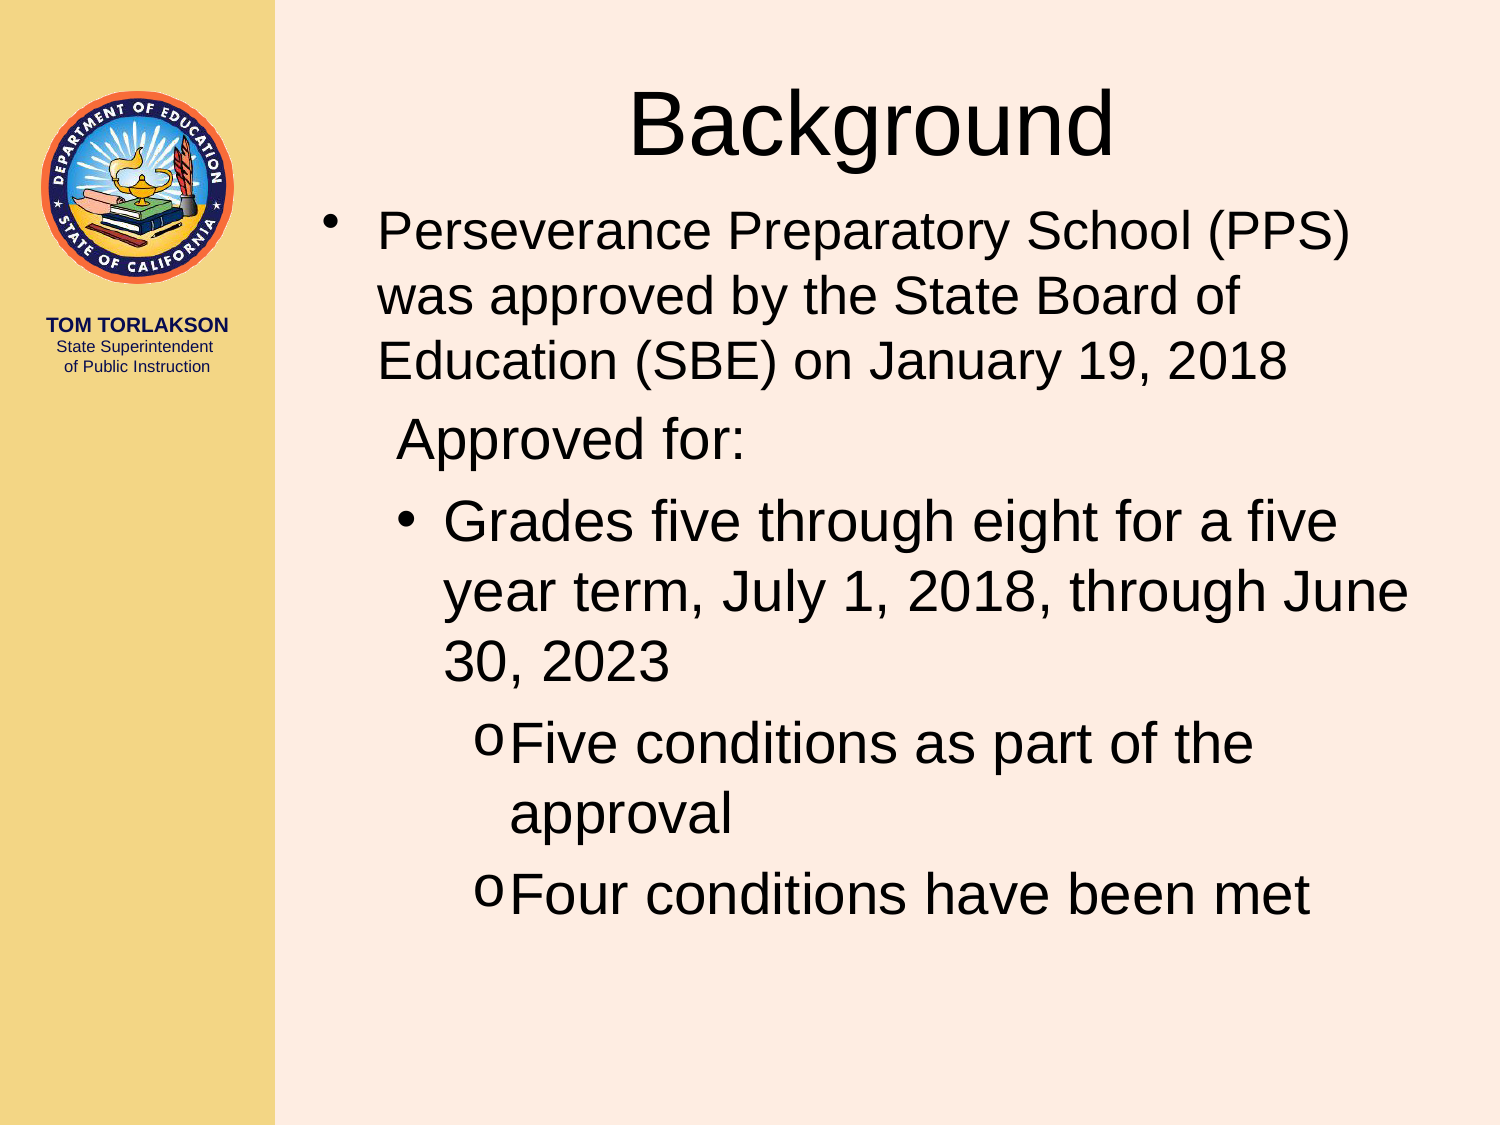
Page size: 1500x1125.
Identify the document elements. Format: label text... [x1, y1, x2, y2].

title Background [309, 24, 1435, 213]
picture [24, 74, 250, 300]
list Perseverance Preparatory School (PPS) was approved by the State Board of Education (SBE) on January 19, 2018 Approved for: Grades five through eight for a five year term, July 1, 2018, through June 30, 2023 Five conditions as part of the approval Four conditions have been met [306, 187, 1432, 1075]
